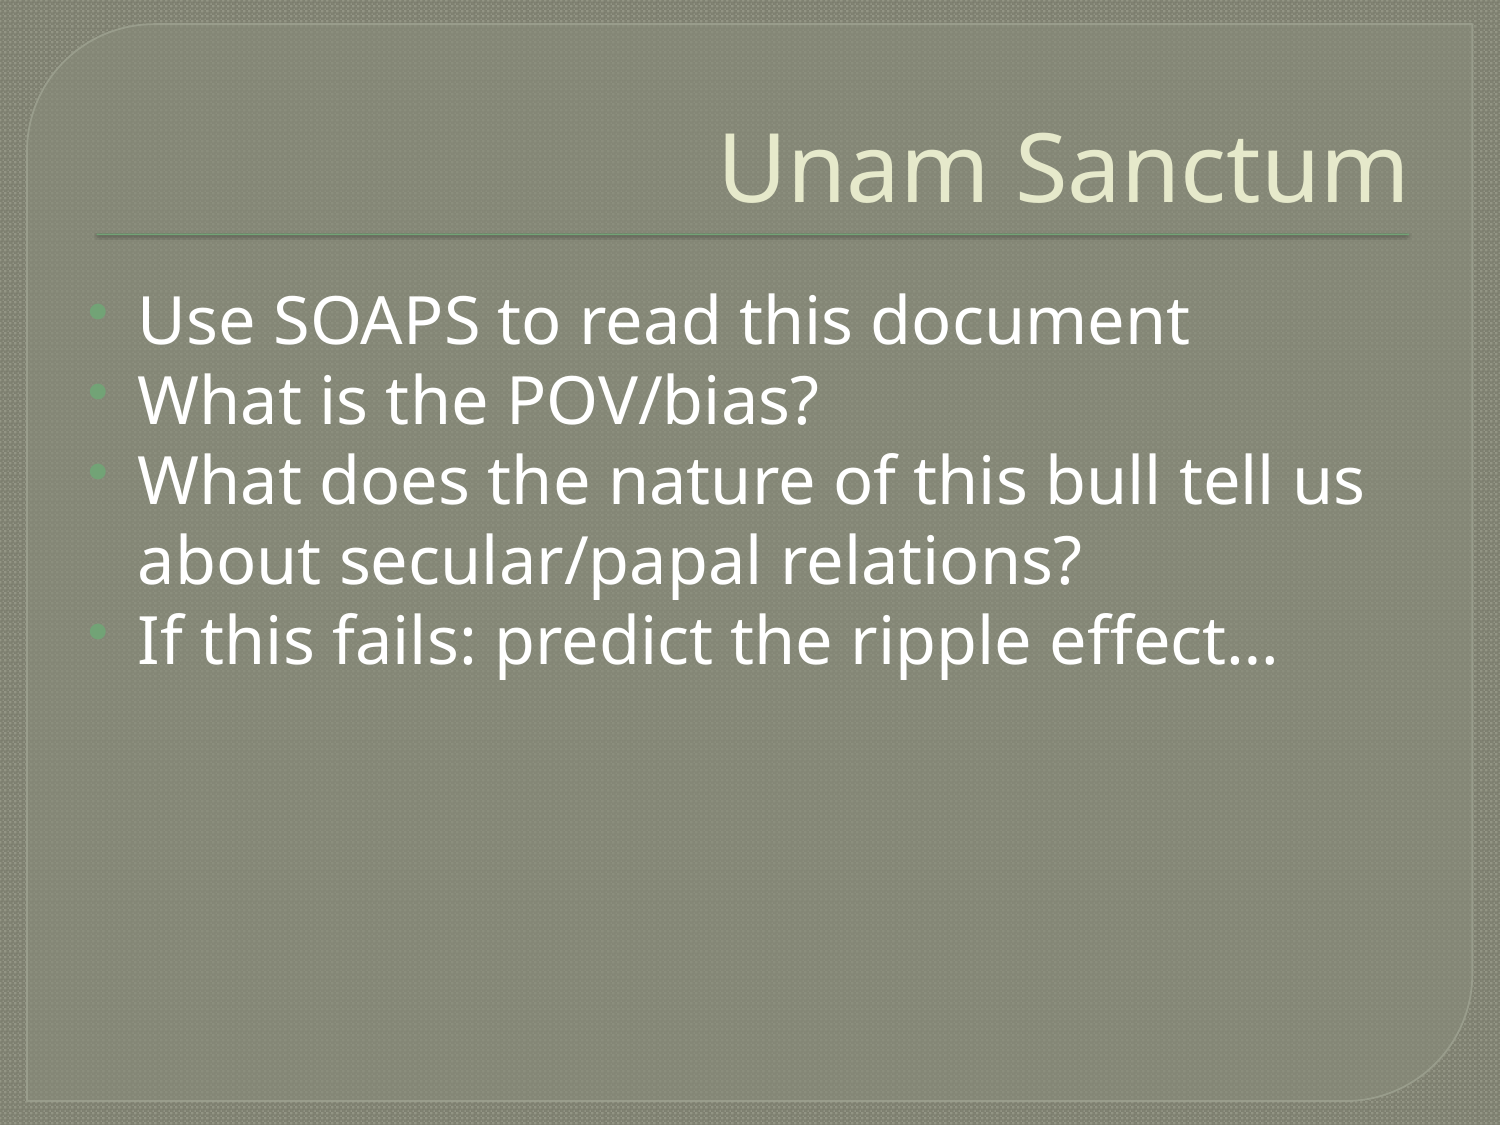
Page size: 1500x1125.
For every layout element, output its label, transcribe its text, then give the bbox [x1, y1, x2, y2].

list Use SOAPS to read this document What is the POV/bias? What does the nature of this bull tell us about secular/papal relations? If this fails: predict the ripple effect… [74, 269, 1426, 1013]
title Unam Sanctum [75, 41, 1425, 230]
